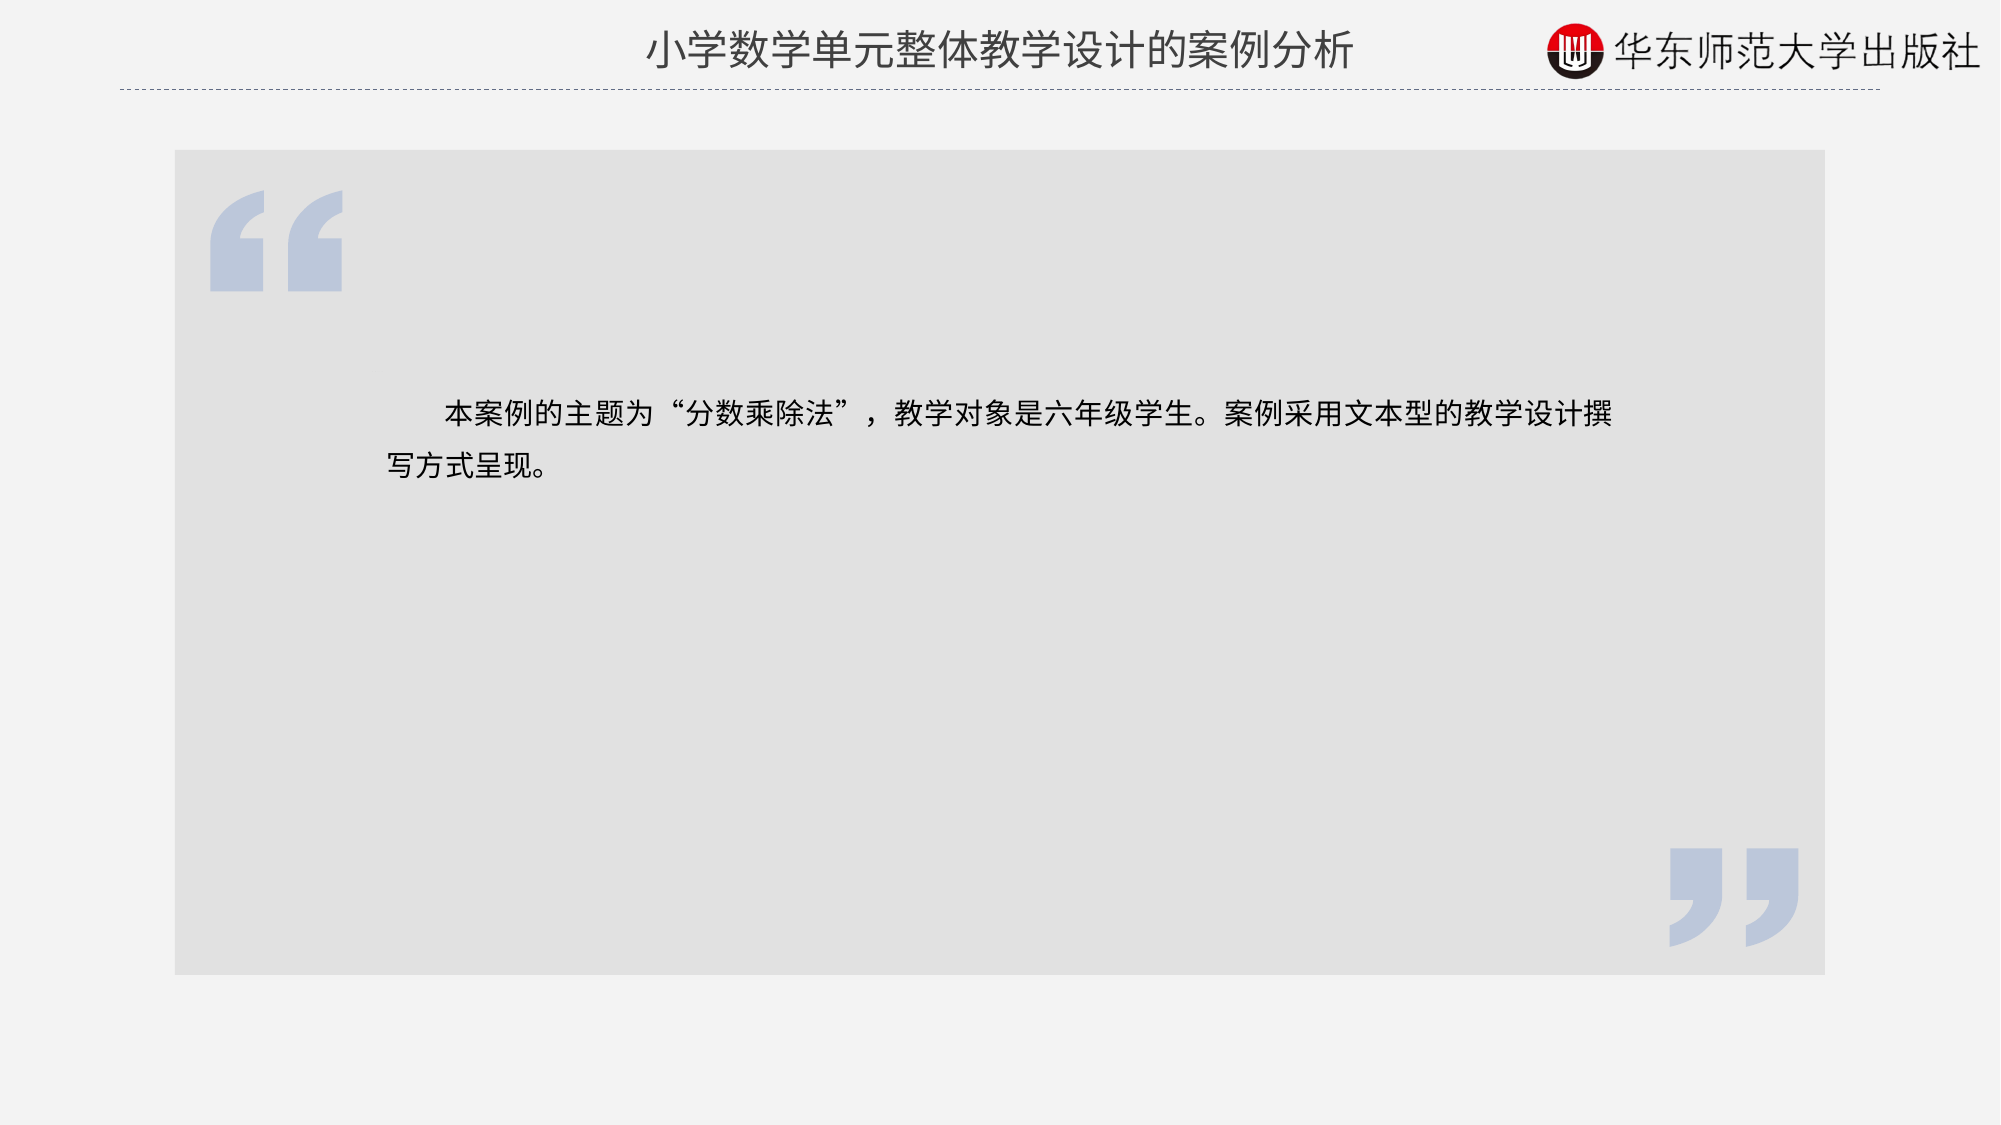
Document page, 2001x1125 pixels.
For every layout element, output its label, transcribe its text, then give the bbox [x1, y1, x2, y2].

text_box [1744, 847, 1800, 949]
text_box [1536, 13, 1989, 83]
text_box [209, 189, 265, 293]
text_box [287, 189, 344, 293]
text_box [1668, 847, 1724, 949]
text_box 本案例的主题为“分数乘除法”，教学对象是六年级学生。案例采用文本型的教学设计撰写方式呈现。 [371, 370, 1629, 490]
text_box 小学数学单元整体教学设计的案例分析 [619, 23, 1381, 74]
text_box [174, 149, 1826, 976]
